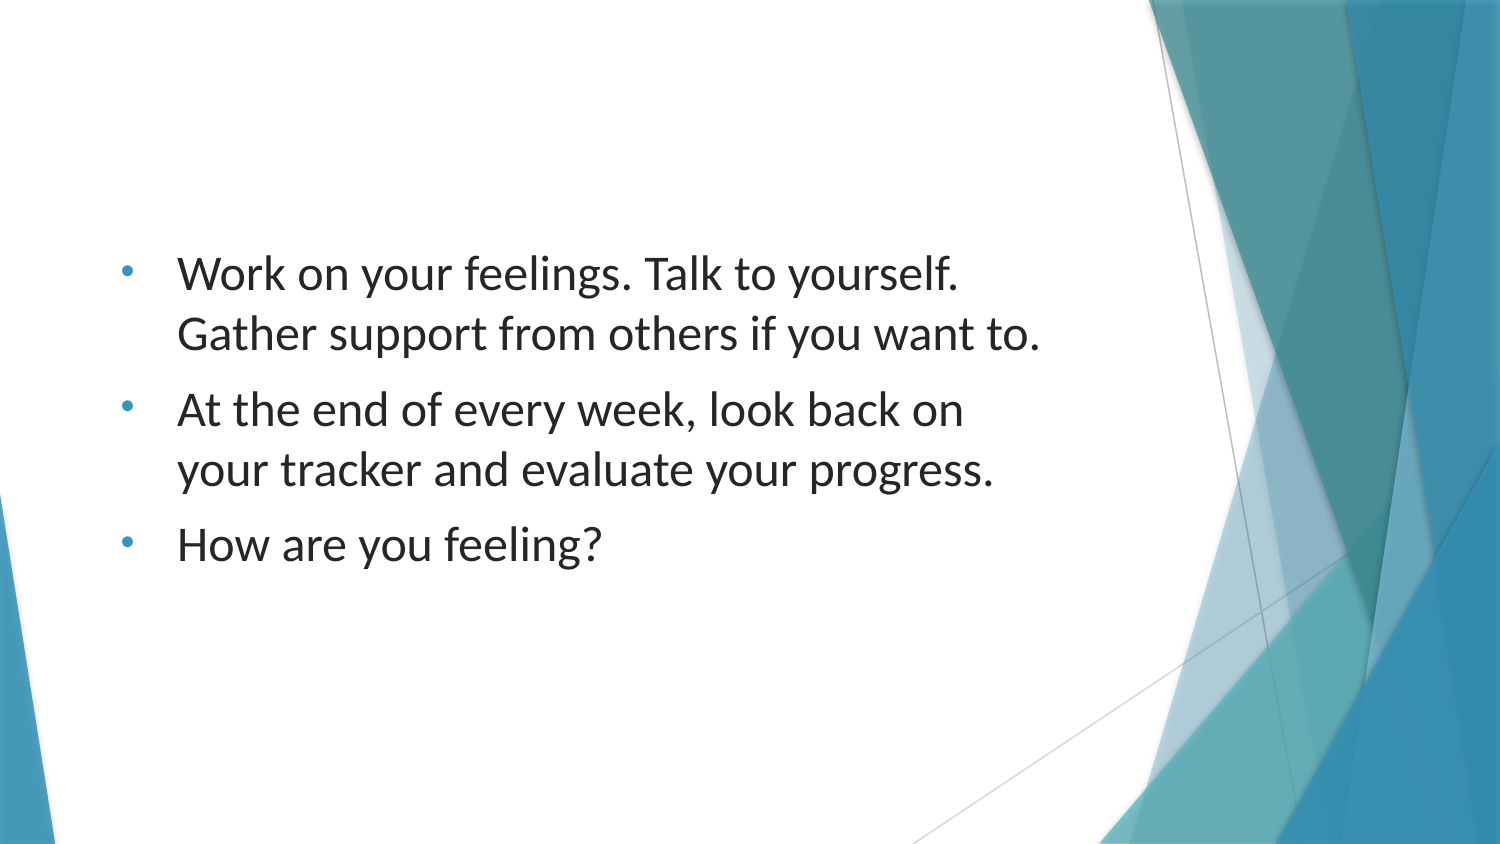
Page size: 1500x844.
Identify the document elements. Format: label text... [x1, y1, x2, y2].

text_box Work on your feelings. Talk to yourself. Gather support from others if you want to. At the end of every week, look back on your tracker and evaluate your progress. How are you feeling? [105, 232, 1058, 660]
